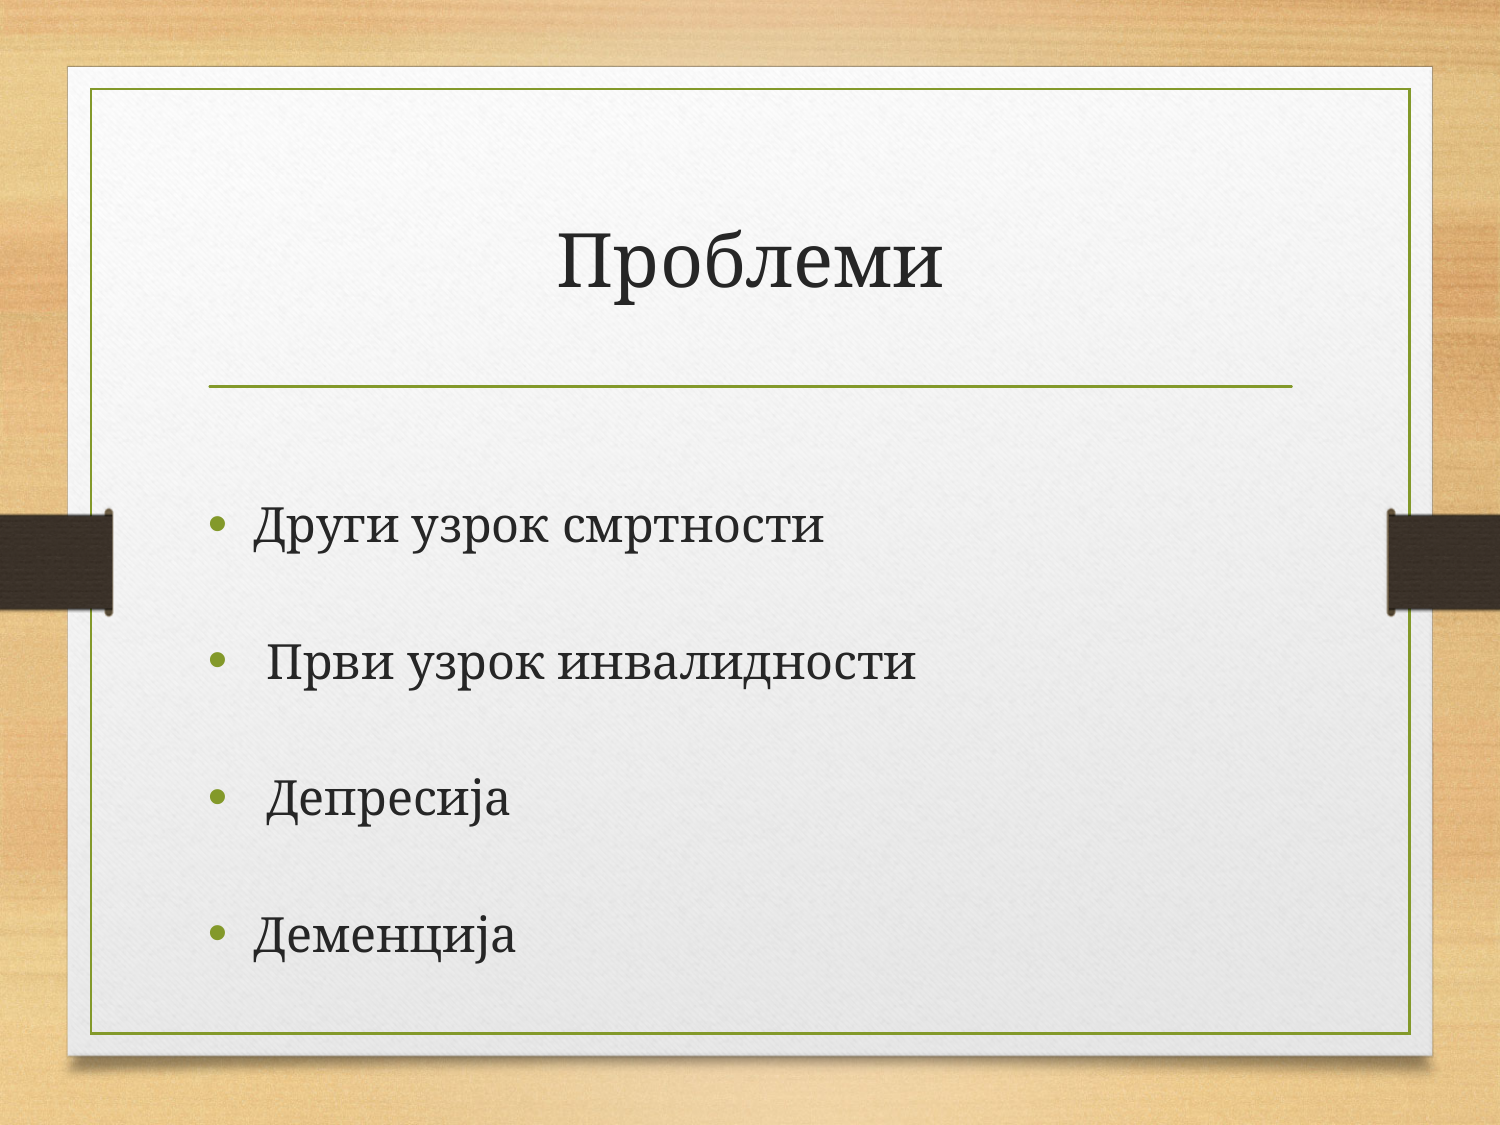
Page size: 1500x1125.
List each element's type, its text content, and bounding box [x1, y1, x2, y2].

title Проблеми [192, 150, 1309, 364]
list Други узрок смртности Први узрок инвалидности Депресија Деменција [192, 408, 1309, 974]
picture [0, 0, 1500, 1125]
